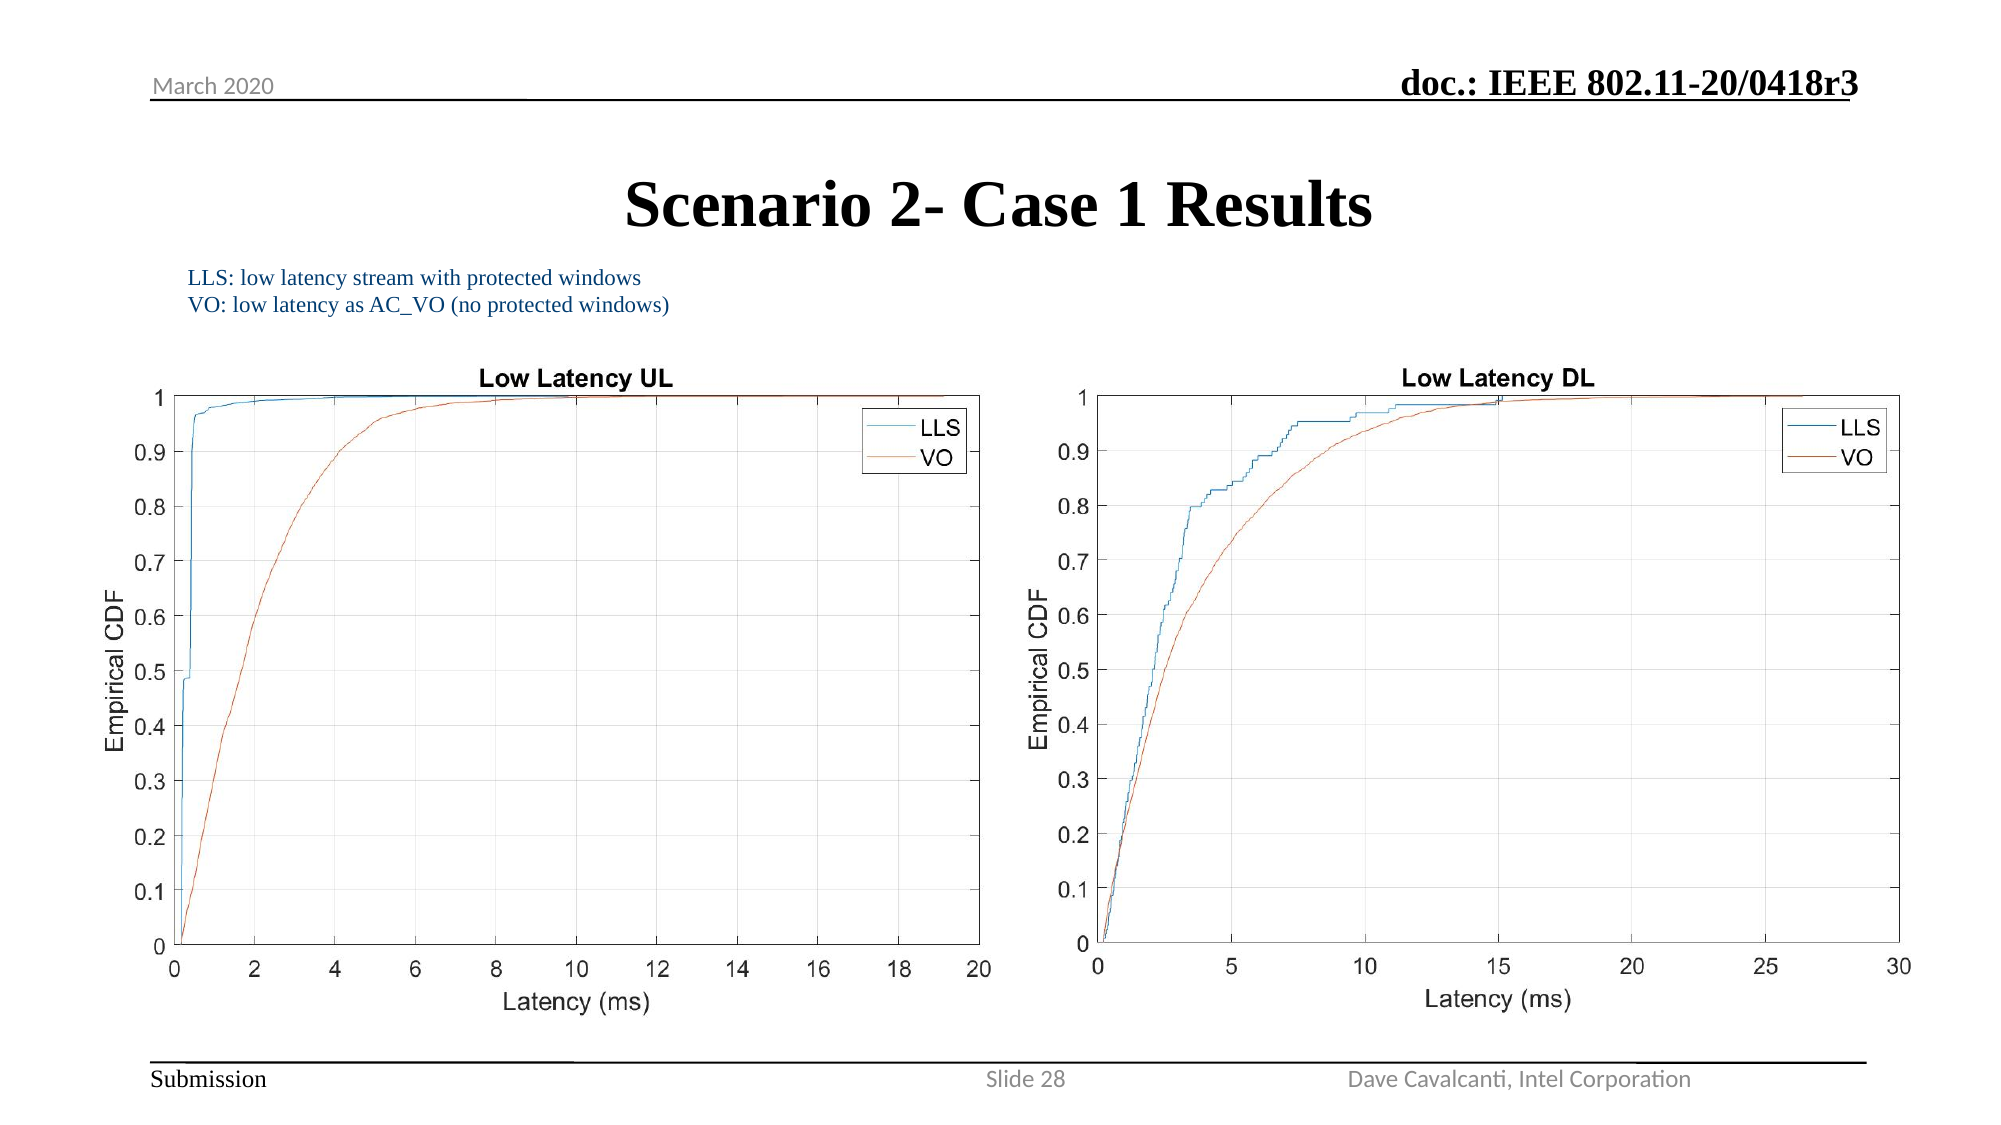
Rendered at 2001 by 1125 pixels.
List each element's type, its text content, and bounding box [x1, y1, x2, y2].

slide_number Slide 28 [950, 1061, 1067, 1123]
footer Dave Cavalcanti, Intel Corporation [1171, 1061, 1869, 1093]
title Scenario 2- Case 1 Results [149, 112, 1850, 288]
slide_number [152, 54, 563, 100]
text_box LLS: low latency stream with protected windows VO: low latency as AC_VO (no protected windows) [187, 262, 985, 318]
picture [71, 345, 1916, 1039]
